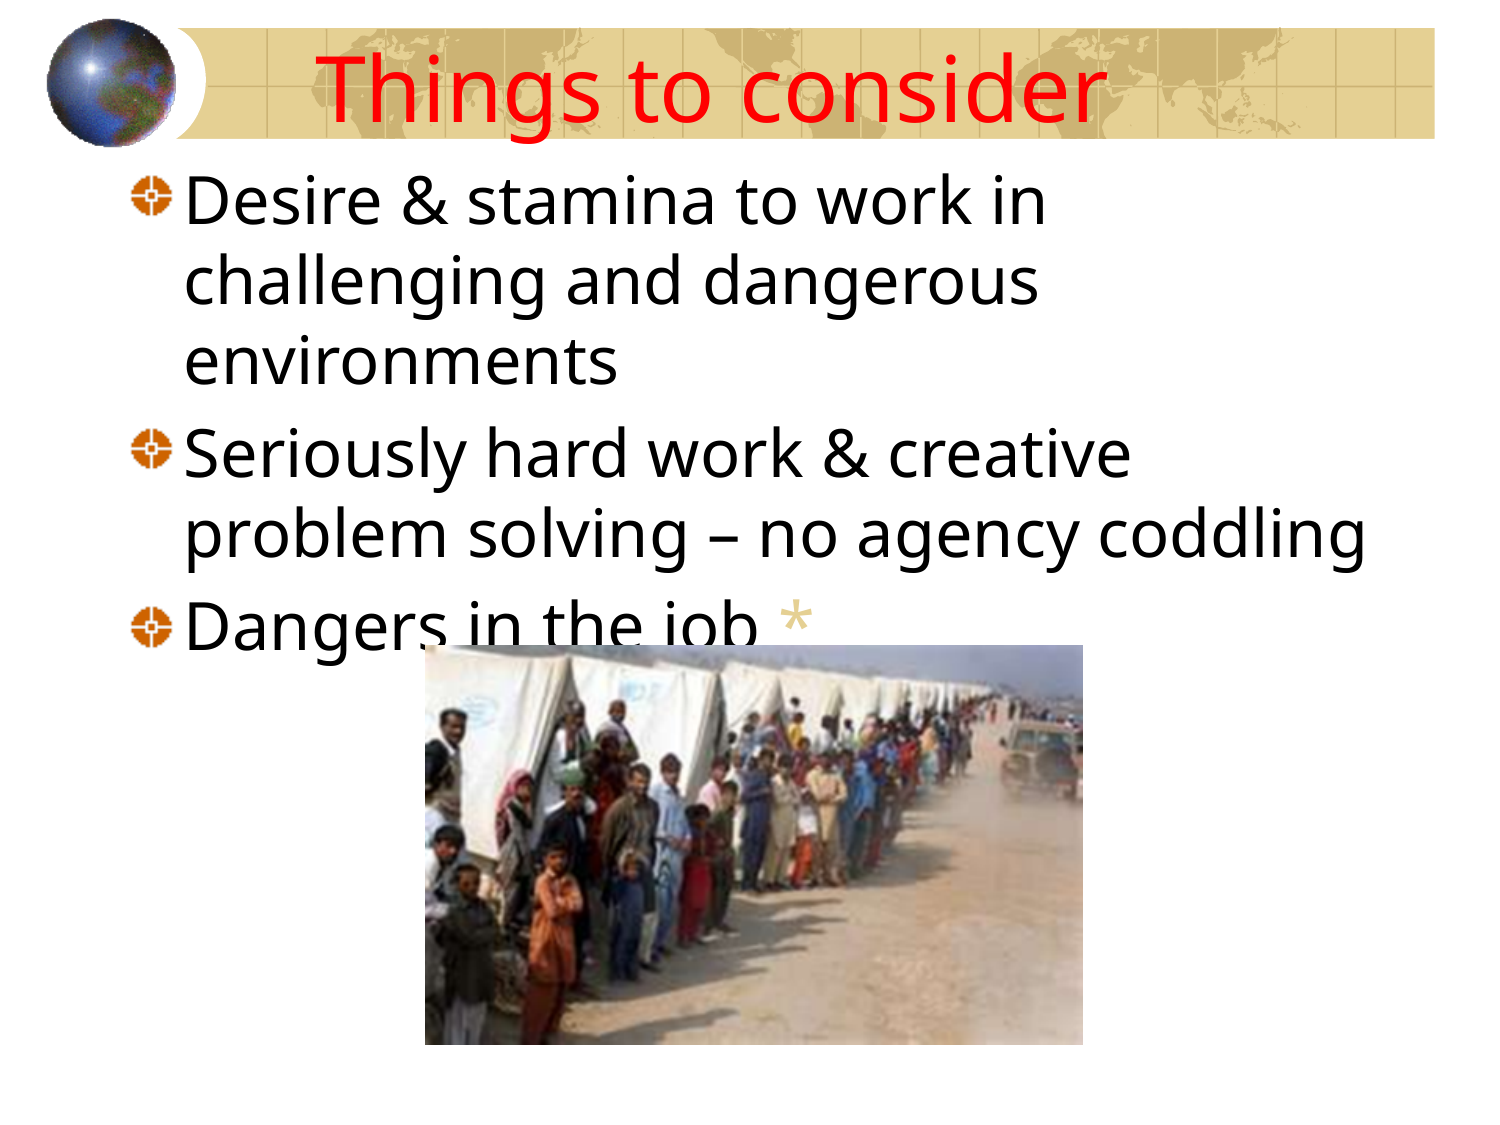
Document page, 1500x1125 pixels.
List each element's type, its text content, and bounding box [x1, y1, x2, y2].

picture [127, 605, 175, 653]
list Desire & stamina to work in challenging and dangerous environments Seriously hard work & creative problem solving – no agency coddling Dangers in the job * [112, 149, 1388, 1028]
picture [424, 644, 1083, 1045]
title Things to consider [299, 24, 1341, 148]
picture [42, 14, 190, 151]
picture [127, 427, 175, 474]
picture [127, 174, 175, 221]
